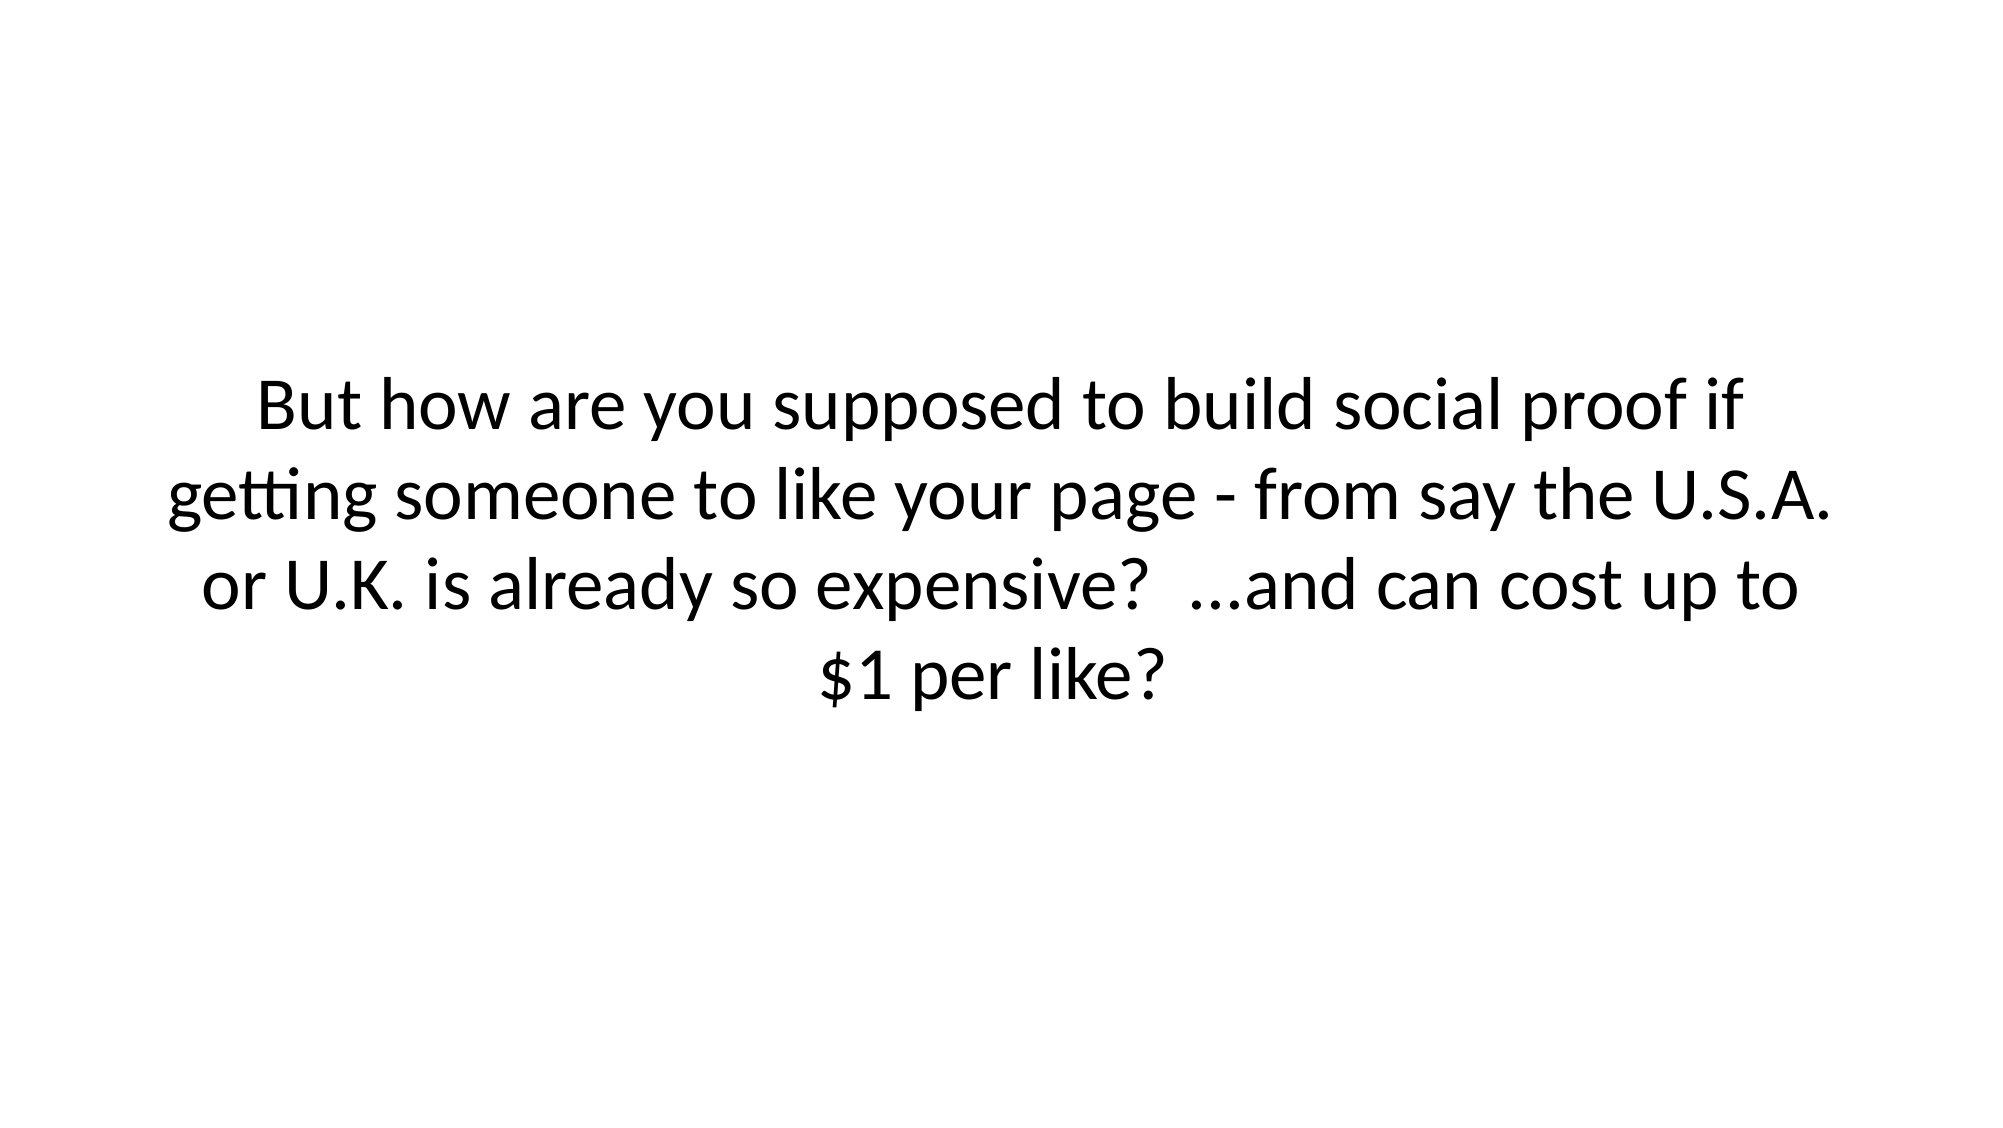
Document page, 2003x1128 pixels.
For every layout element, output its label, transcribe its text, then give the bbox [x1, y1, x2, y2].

title But how are you supposed to build social proof if getting someone to like your page - from say the U.S.A. or U.K. is already so expensive? ...and can cost up to $1 per like? [149, 287, 1853, 782]
